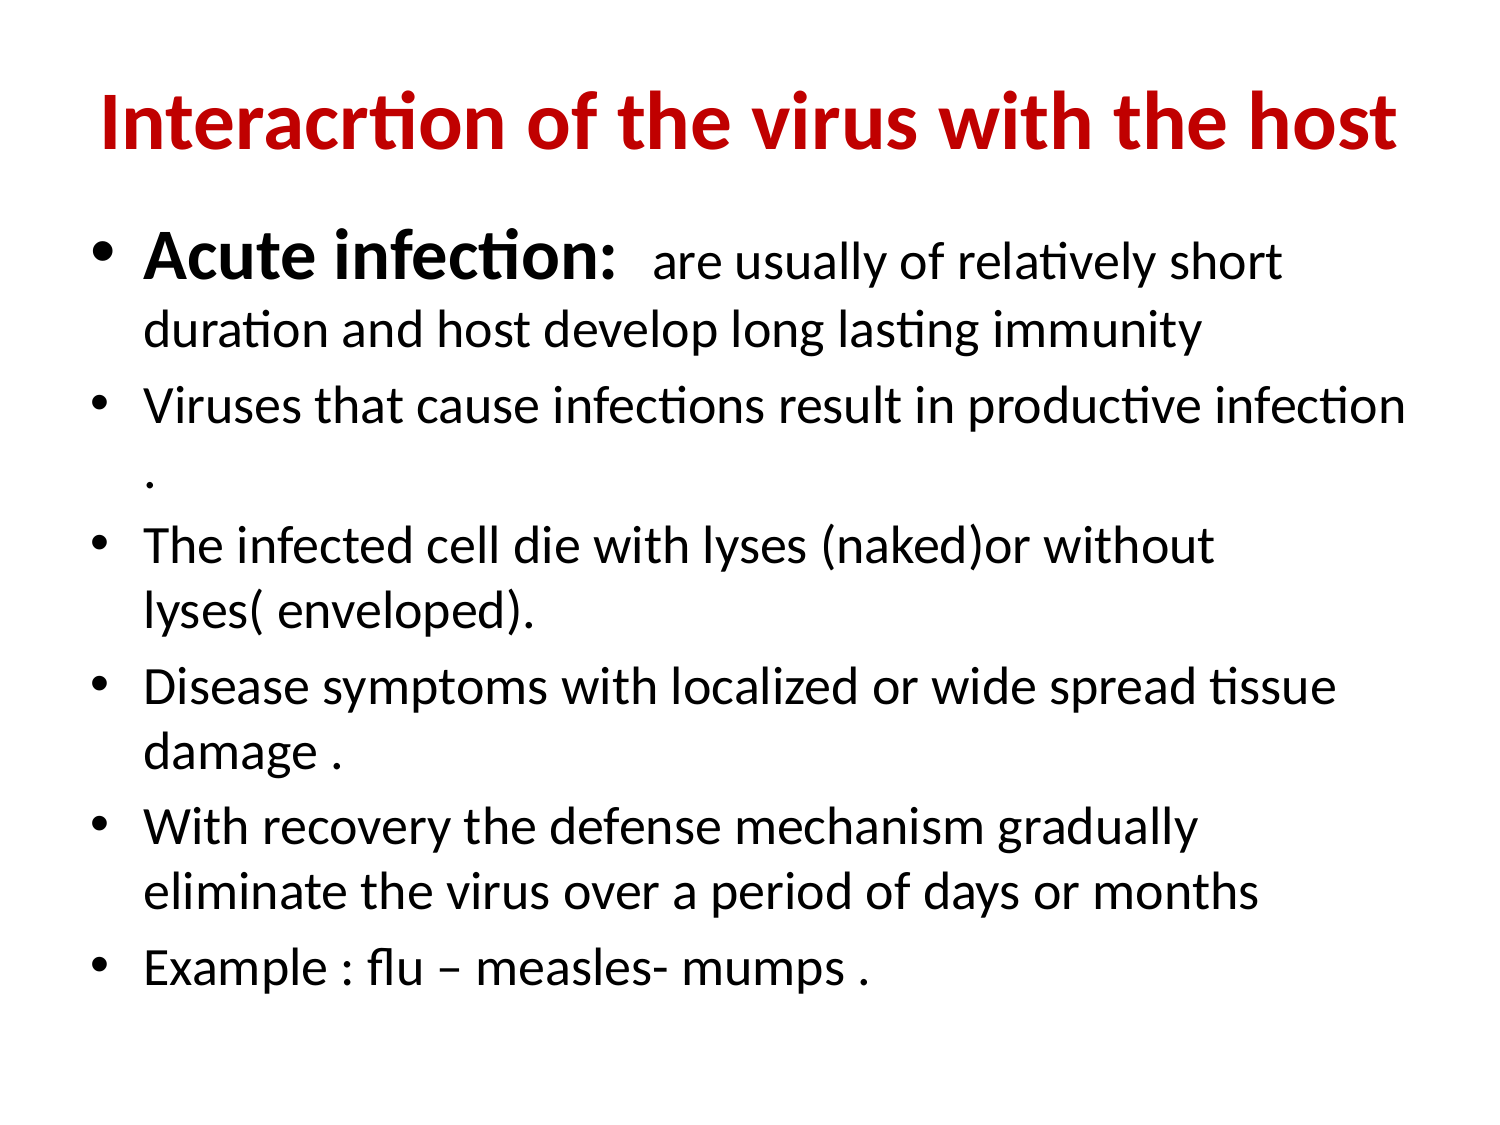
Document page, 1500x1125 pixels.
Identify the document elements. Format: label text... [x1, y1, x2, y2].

list Acute infection: are usually of relatively short duration and host develop long lasting immunity Viruses that cause infections result in productive infection . The infected cell die with lyses (naked)or without lyses( enveloped). Disease symptoms with localized or wide spread tissue damage . With recovery the defense mechanism gradually eliminate the virus over a period of days or months Example : flu – measles- mumps . [75, 199, 1425, 1005]
title Interacrtion of the virus with the host [75, 45, 1425, 188]
